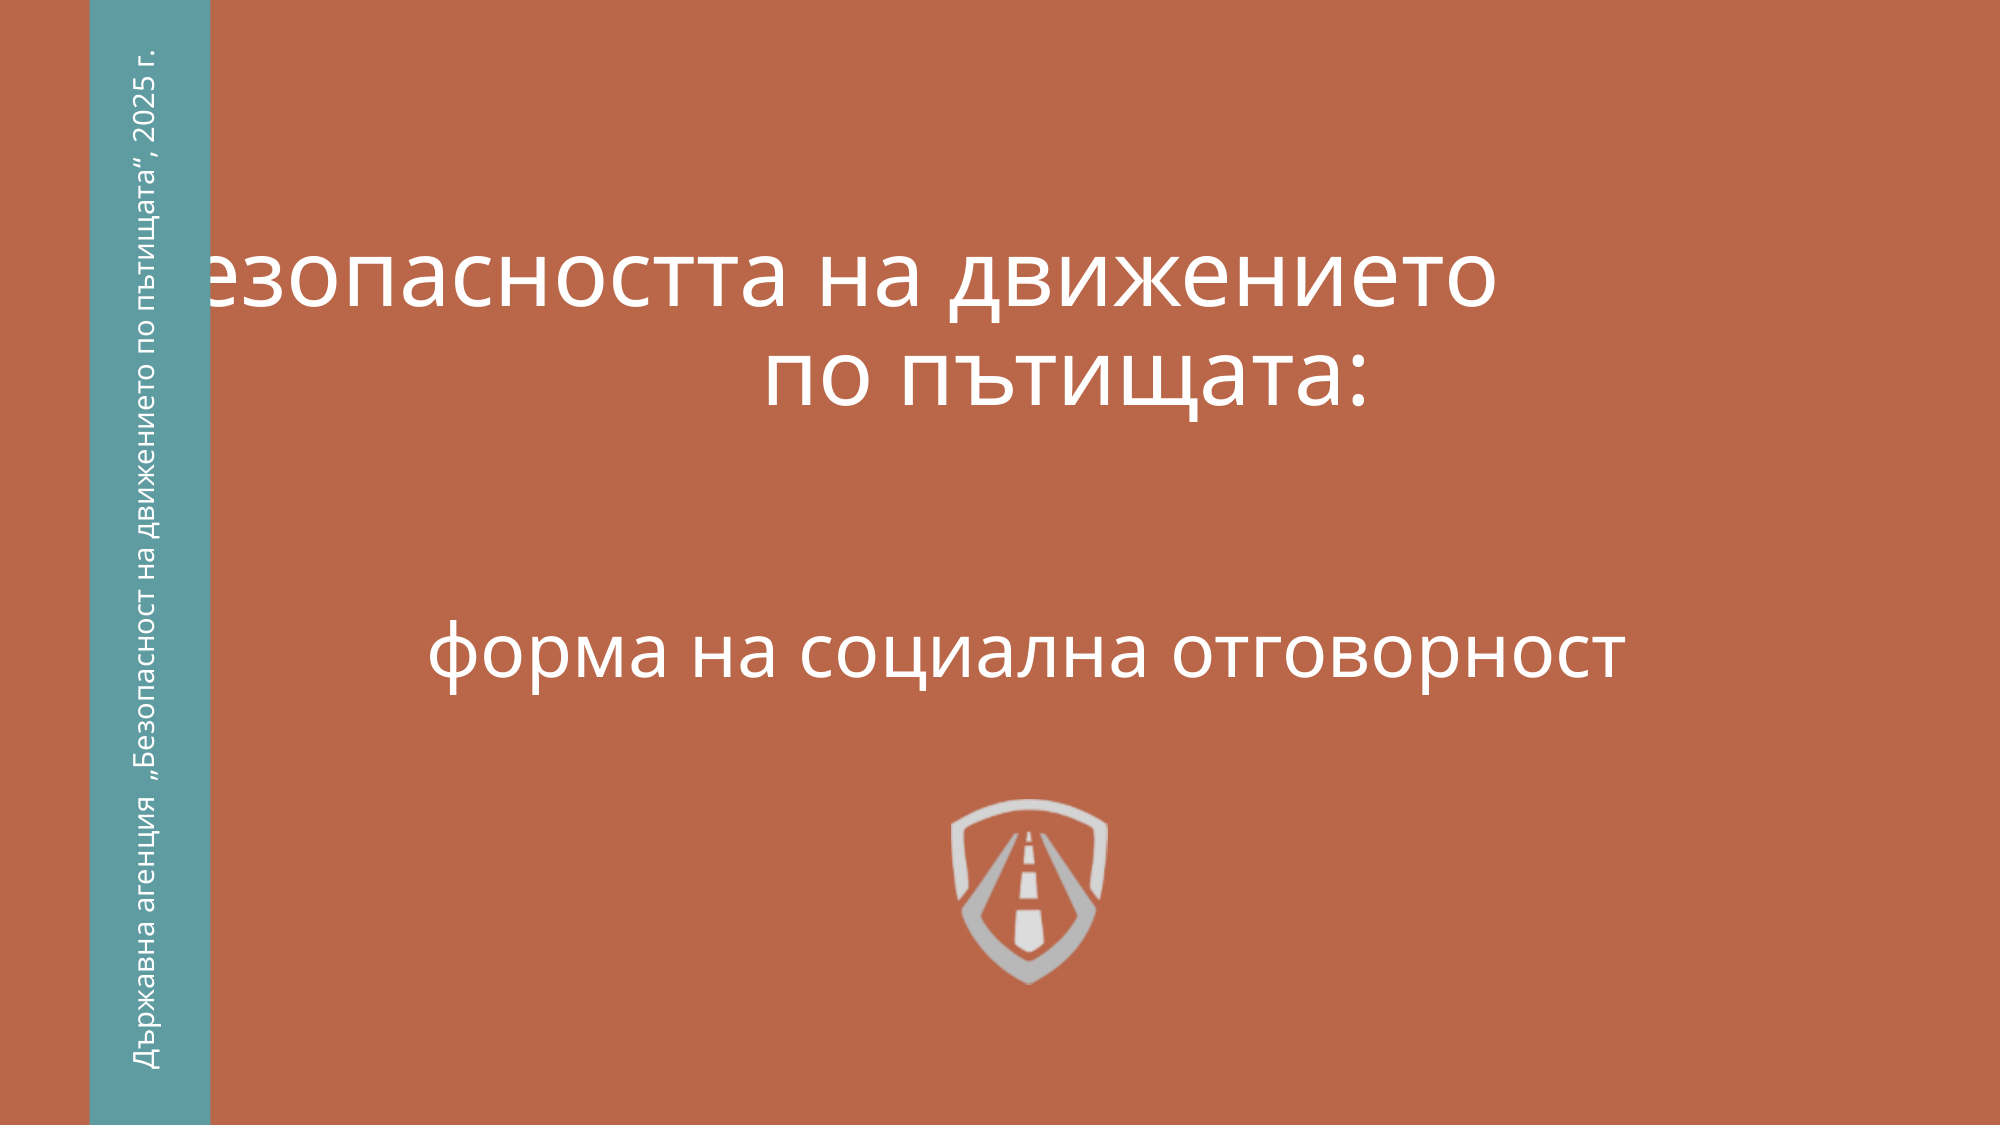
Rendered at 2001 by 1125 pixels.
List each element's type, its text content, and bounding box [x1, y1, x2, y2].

picture [951, 799, 1108, 986]
title Безопасността на движението по пътищата: [211, 316, 1860, 523]
text_box [89, 0, 211, 1125]
text_box [211, 0, 2000, 1125]
text_box Държавна агенция „Безопасност на движението по пътищата“, 2025 г. [117, 0, 168, 1085]
text_box форма на социална отговорност [214, 495, 1860, 702]
text_box [0, 0, 89, 1125]
